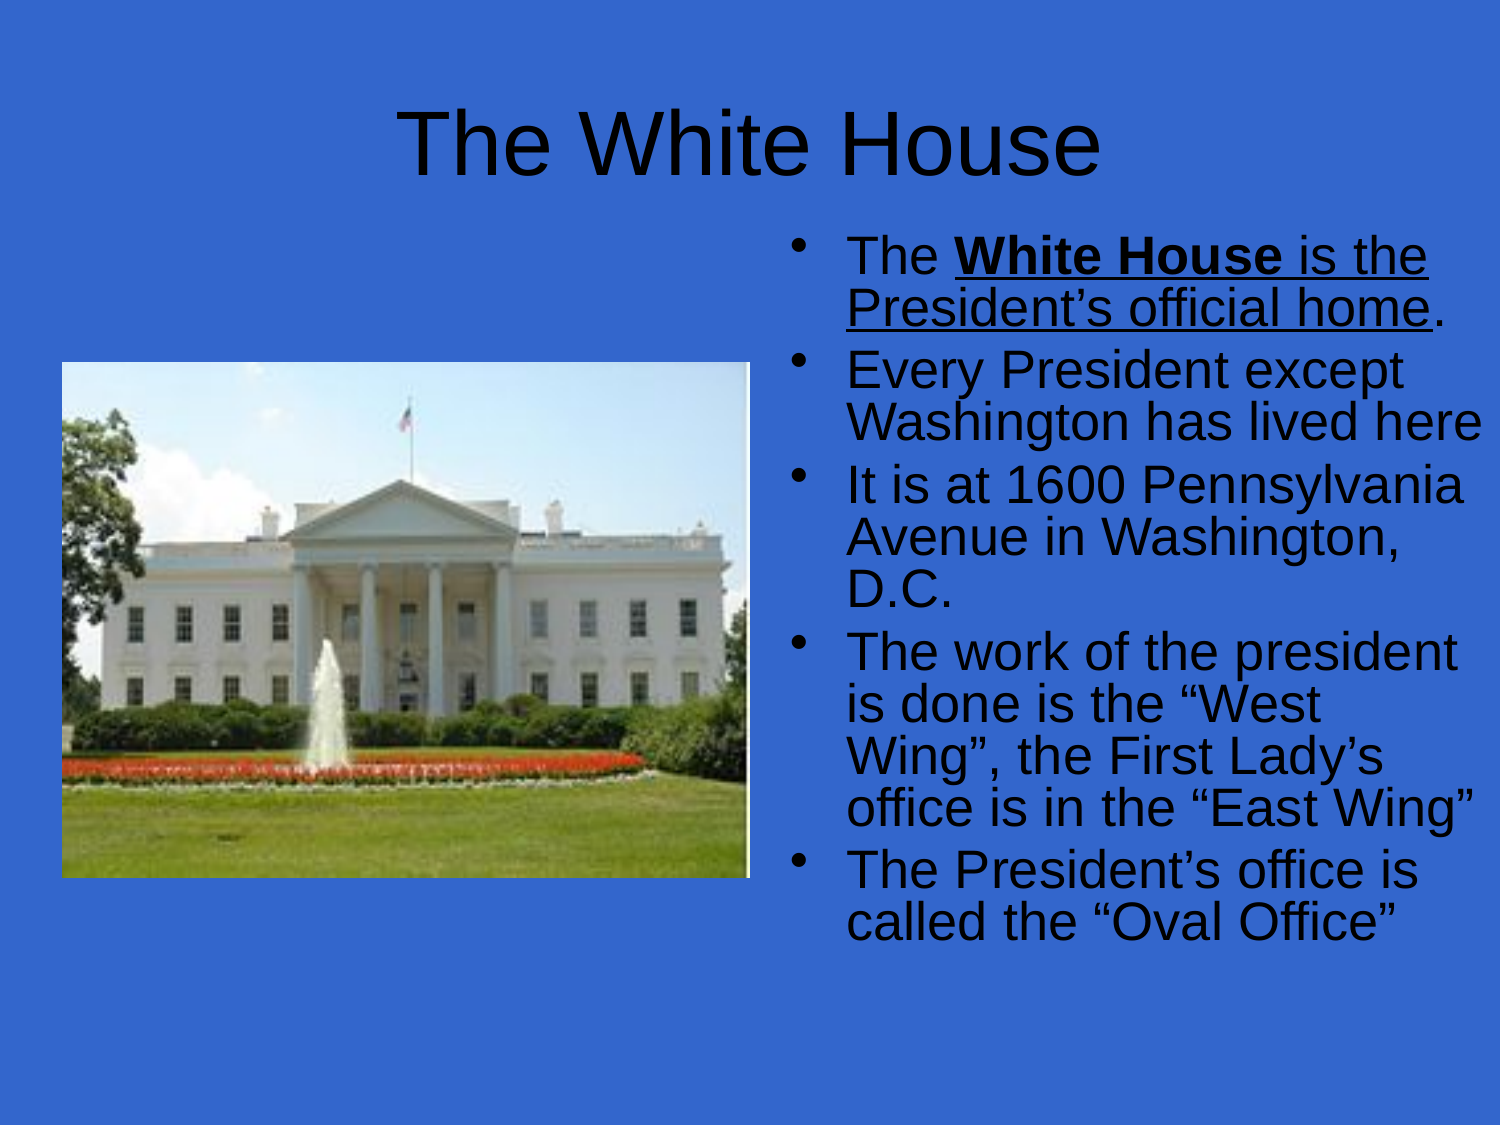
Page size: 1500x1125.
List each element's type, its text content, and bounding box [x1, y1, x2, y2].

list The White House is the President’s official home. Every President except Washington has lived here It is at 1600 Pennsylvania Avenue in Washington, D.C. The work of the president is done is the “West Wing”, the First Lady’s office is in the “East Wing” The President’s office is called the “Oval Office” [774, 224, 1500, 968]
title The White House [75, 45, 1425, 233]
picture [62, 362, 751, 879]
